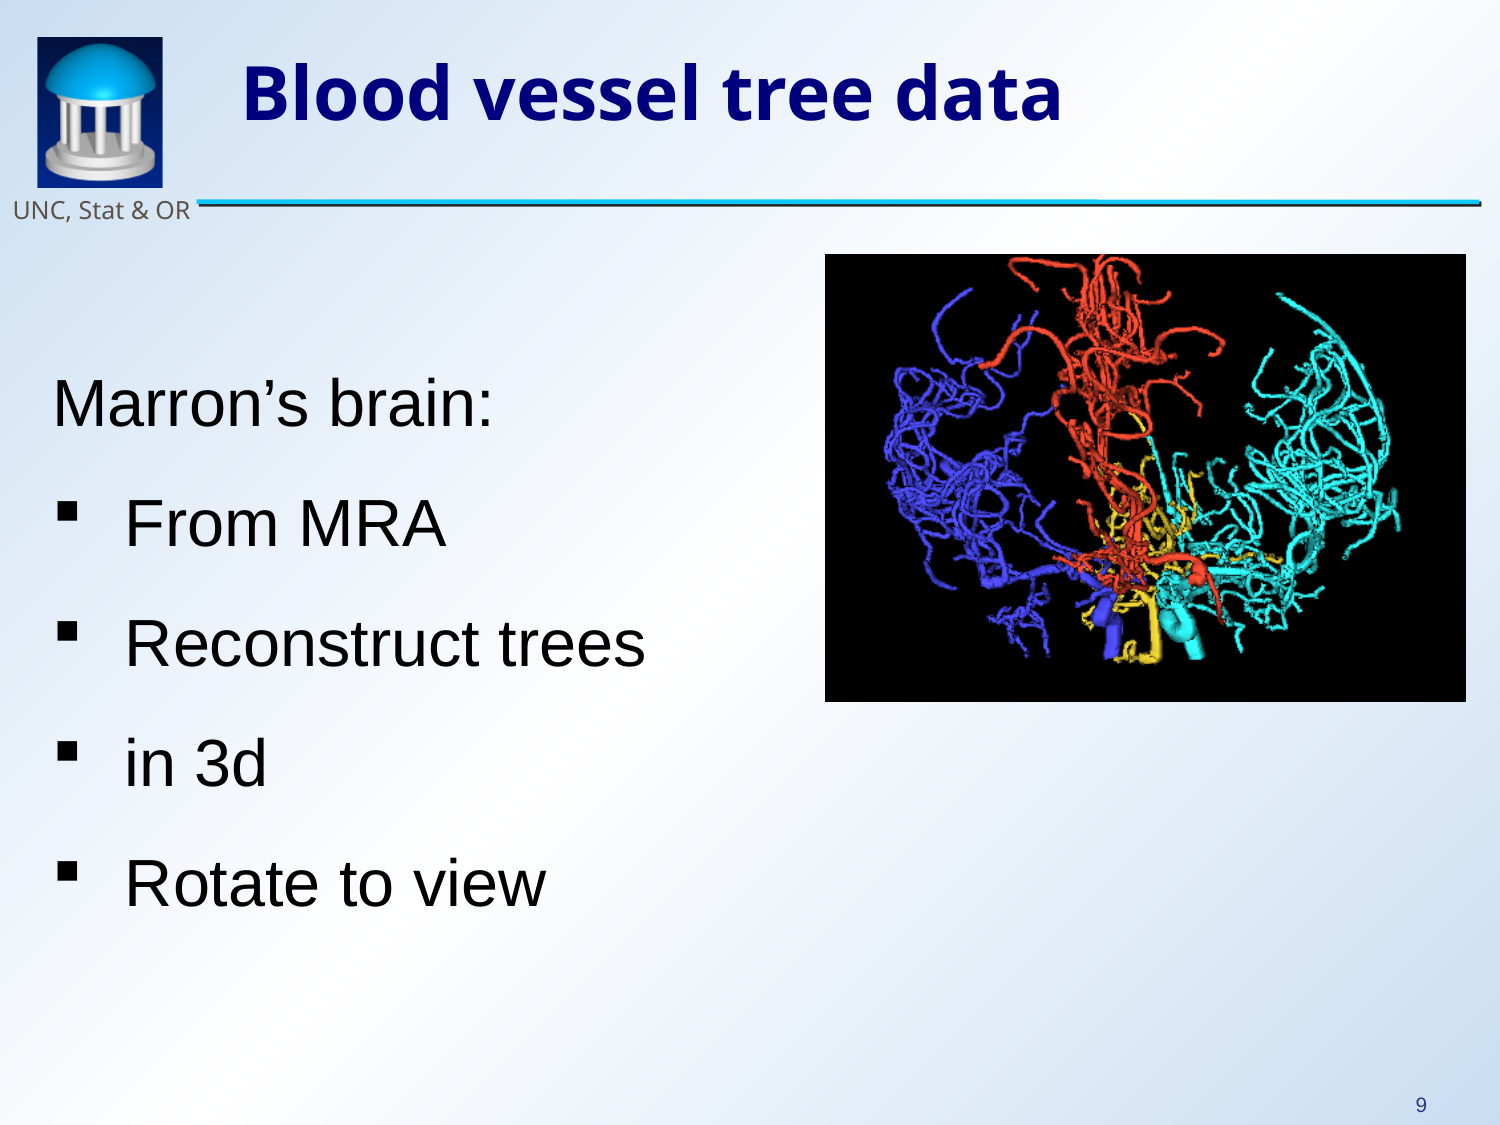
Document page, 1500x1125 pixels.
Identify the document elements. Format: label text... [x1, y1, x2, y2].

picture [824, 254, 1467, 702]
title Blood vessel tree data [224, 24, 1398, 156]
text_box Marron’s brain: From MRA Reconstruct trees in 3d Rotate to view [37, 312, 750, 927]
